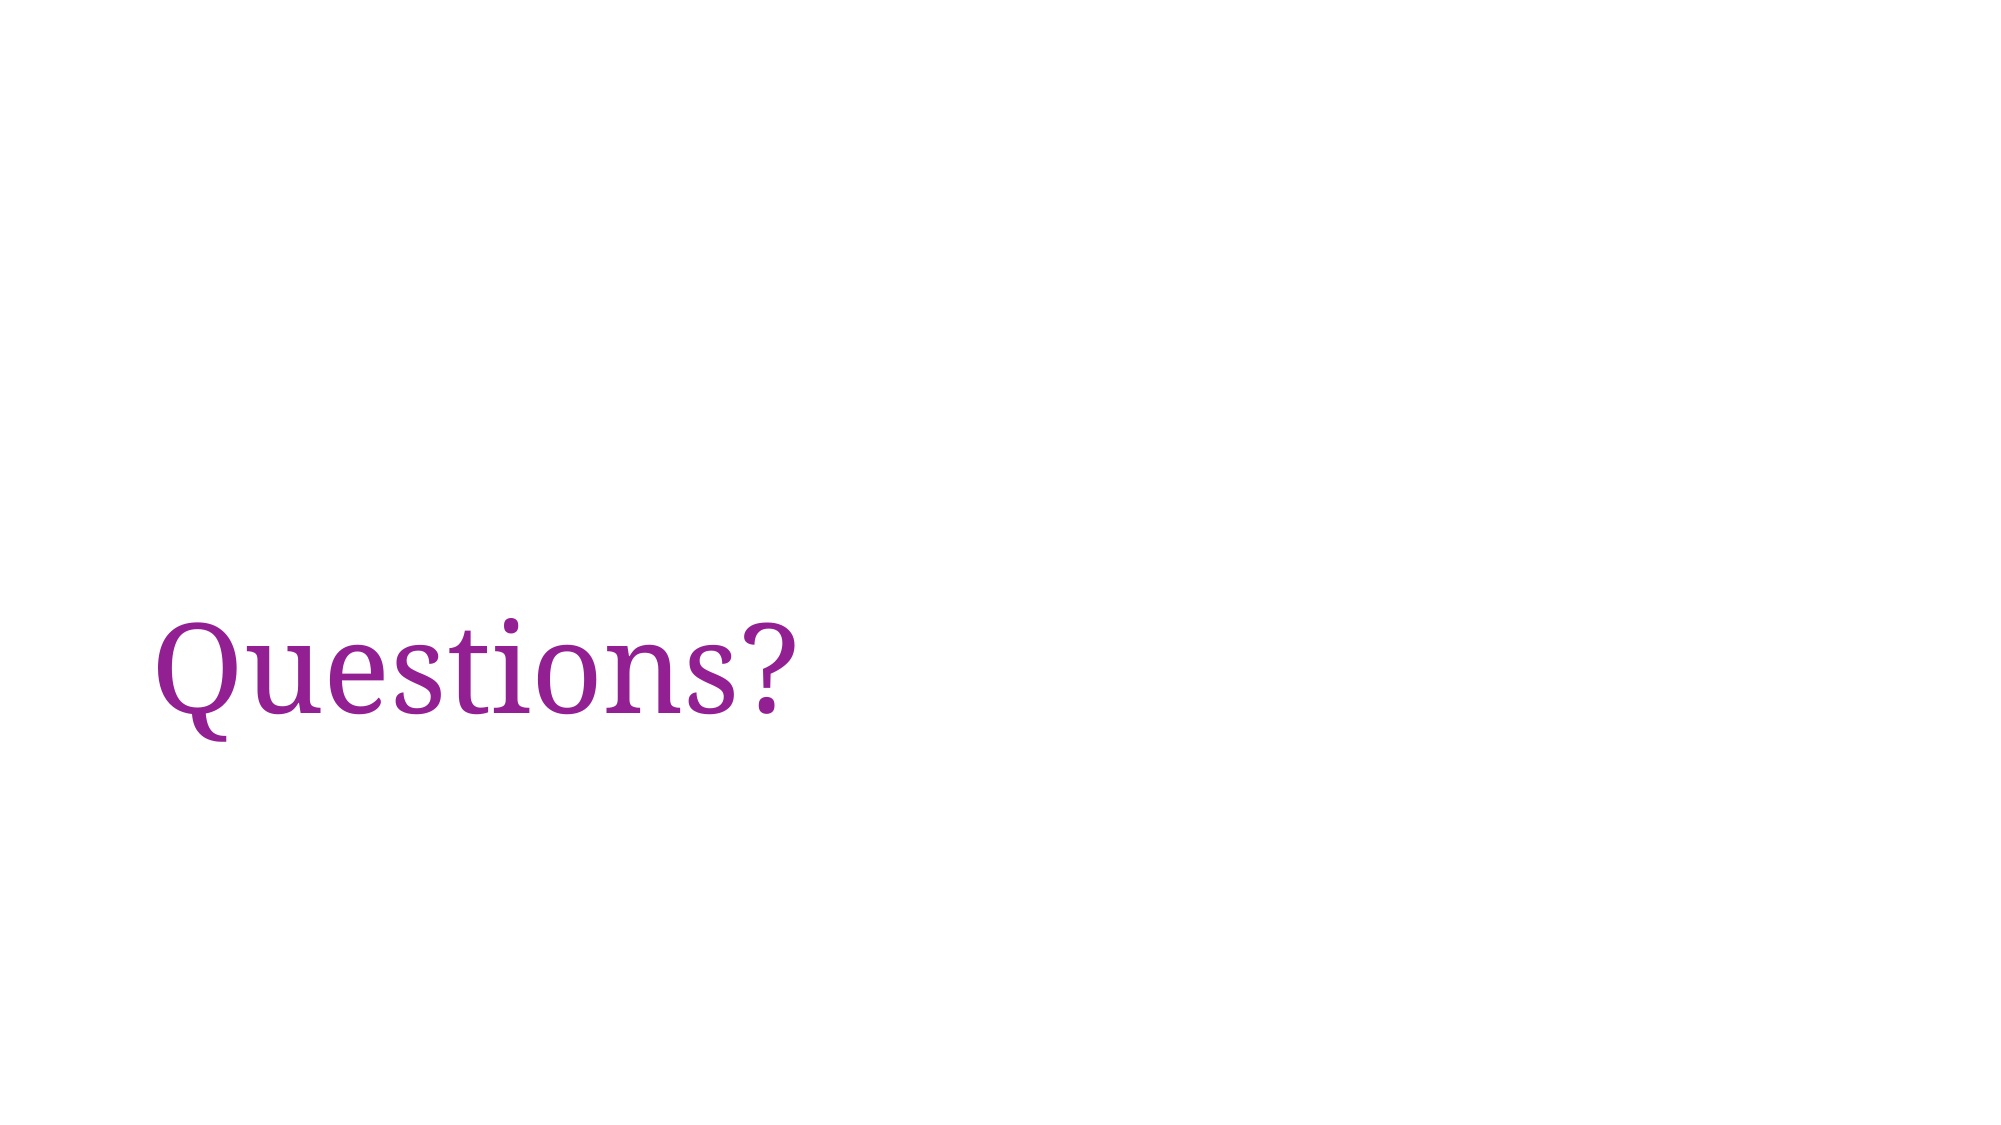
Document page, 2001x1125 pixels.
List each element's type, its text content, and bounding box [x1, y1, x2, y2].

title Questions? [136, 280, 1862, 749]
